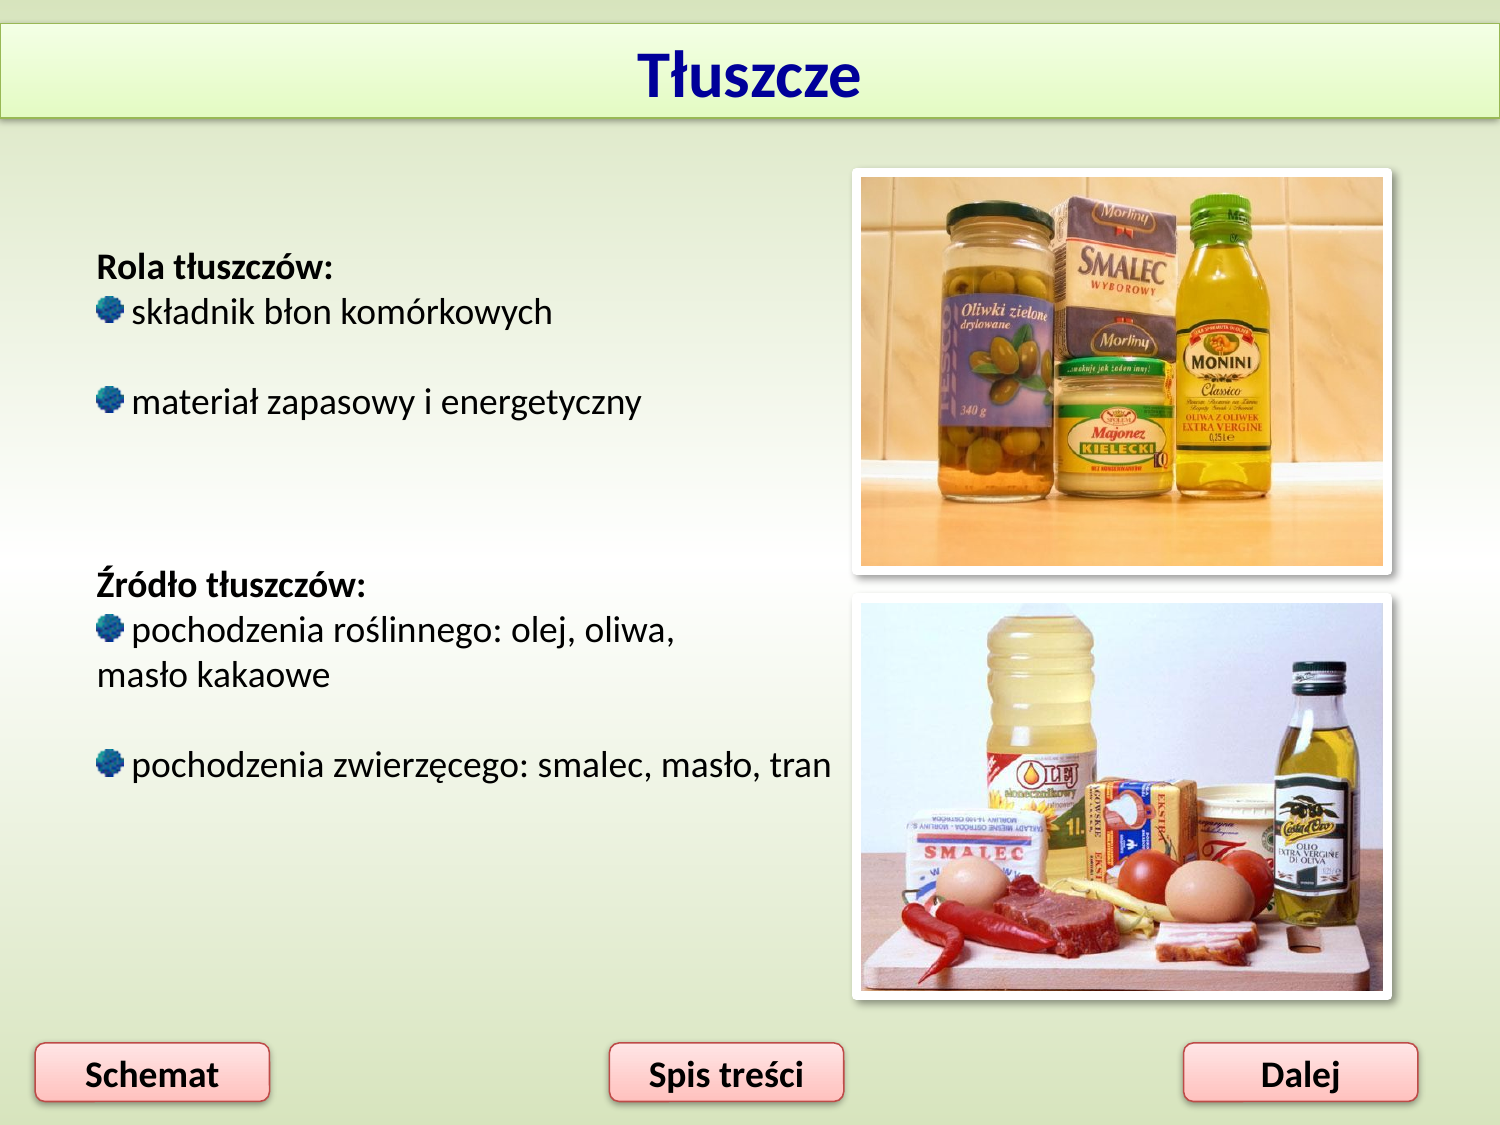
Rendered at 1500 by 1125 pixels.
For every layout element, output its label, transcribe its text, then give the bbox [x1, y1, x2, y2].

text_box Źródło tłuszczów: pochodzenia roślinnego: olej, oliwa, masło kakaowe pochodzenia zwierzęcego: smalec, masło, tran [81, 553, 1360, 793]
text_box Tłuszcze [0, 23, 1500, 119]
text_box [854, 596, 1390, 998]
picture [96, 749, 124, 777]
text_box [854, 171, 1390, 572]
text_box Schemat [34, 1042, 271, 1103]
picture [96, 614, 124, 642]
text_box Dalej [1182, 1042, 1419, 1103]
text_box Rola tłuszczów: składnik błon komórkowych materiał zapasowy i energetyczny [81, 234, 853, 475]
picture [96, 386, 124, 413]
text_box Spis treści [608, 1042, 845, 1103]
picture [96, 296, 124, 323]
